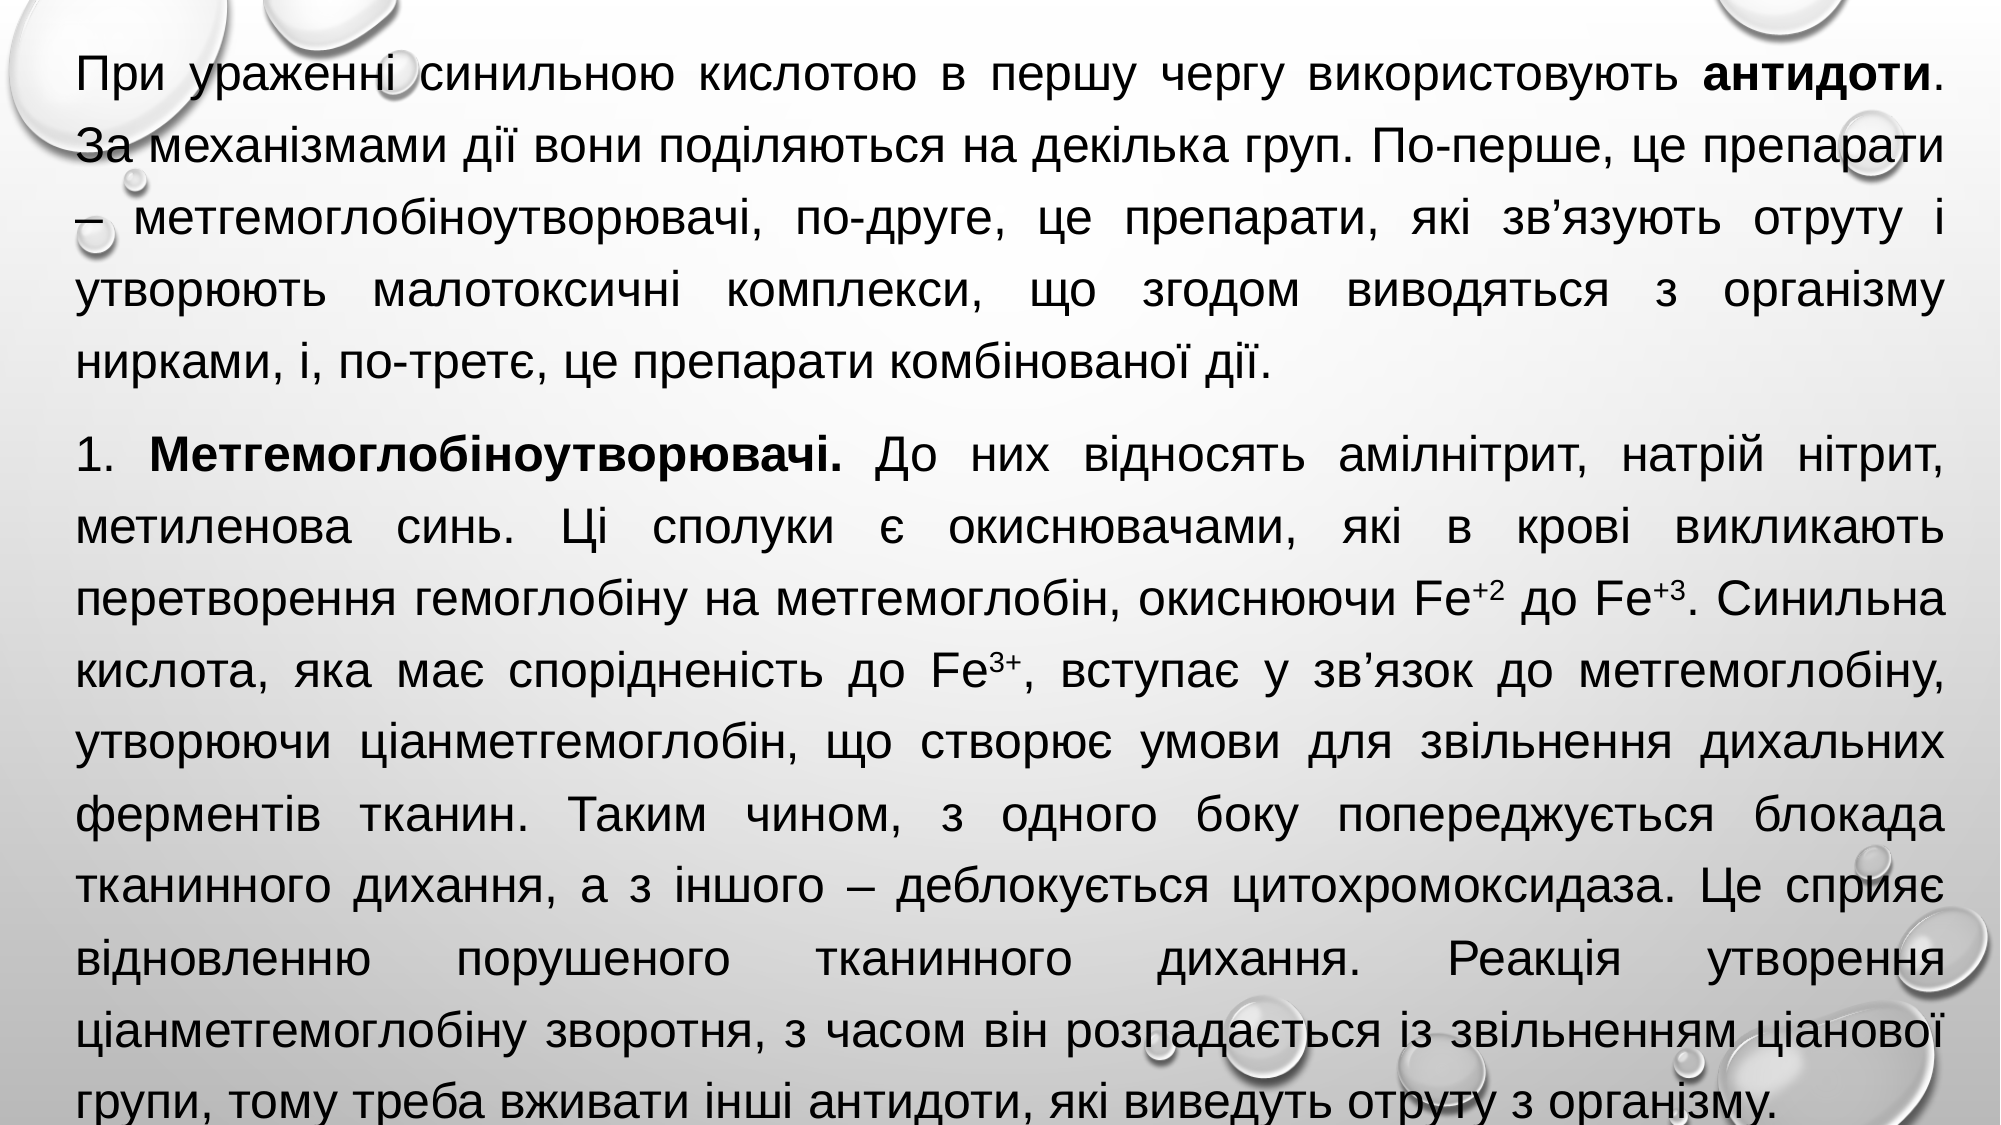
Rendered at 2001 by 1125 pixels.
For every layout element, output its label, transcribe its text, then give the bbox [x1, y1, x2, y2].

picture [0, 0, 2000, 1125]
list При ураженні синильною кислотою в першу чергу використовують антидоти. За механізмами дії вони поділяються на декілька груп. По-перше, це препарати – метгемоглобіноутворювачі, по-друге, це препарати, які зв’язують отруту і утворюють малотоксичні комплекси, що згодом виводяться з організму нирками, і, по-третє, це препарати комбінованої дії. 1. Метгемоглобіноутворювачі. До них відносять амілнітрит, натрій нітрит, метиленова синь. Ці сполуки є окиснювачами, які в крові викликають перетворення гемоглобіну на метгемоглобін, окиснюючи Fe+2 до Fe+3. Синильна кислота, яка має спорідненість до Fe3+, вступає у зв’язок до метгемоглобіну, утворюючи ціанметгемоглобін‚ що створює умови для звільнення дихальних ферментів тканин. Таким чином, з одного боку попереджується блокада тканинного дихання, а з іншого – деблокується цитохромоксидаза. Це сприяє відновленню порушеного тканинного дихання. Реакція утворення ціанметгемоглобіну зворотня, з часом він розпадається із звільненням ціанової групи, тому треба вживати інші антидоти, які виведуть отруту з організму. [60, 20, 1962, 987]
